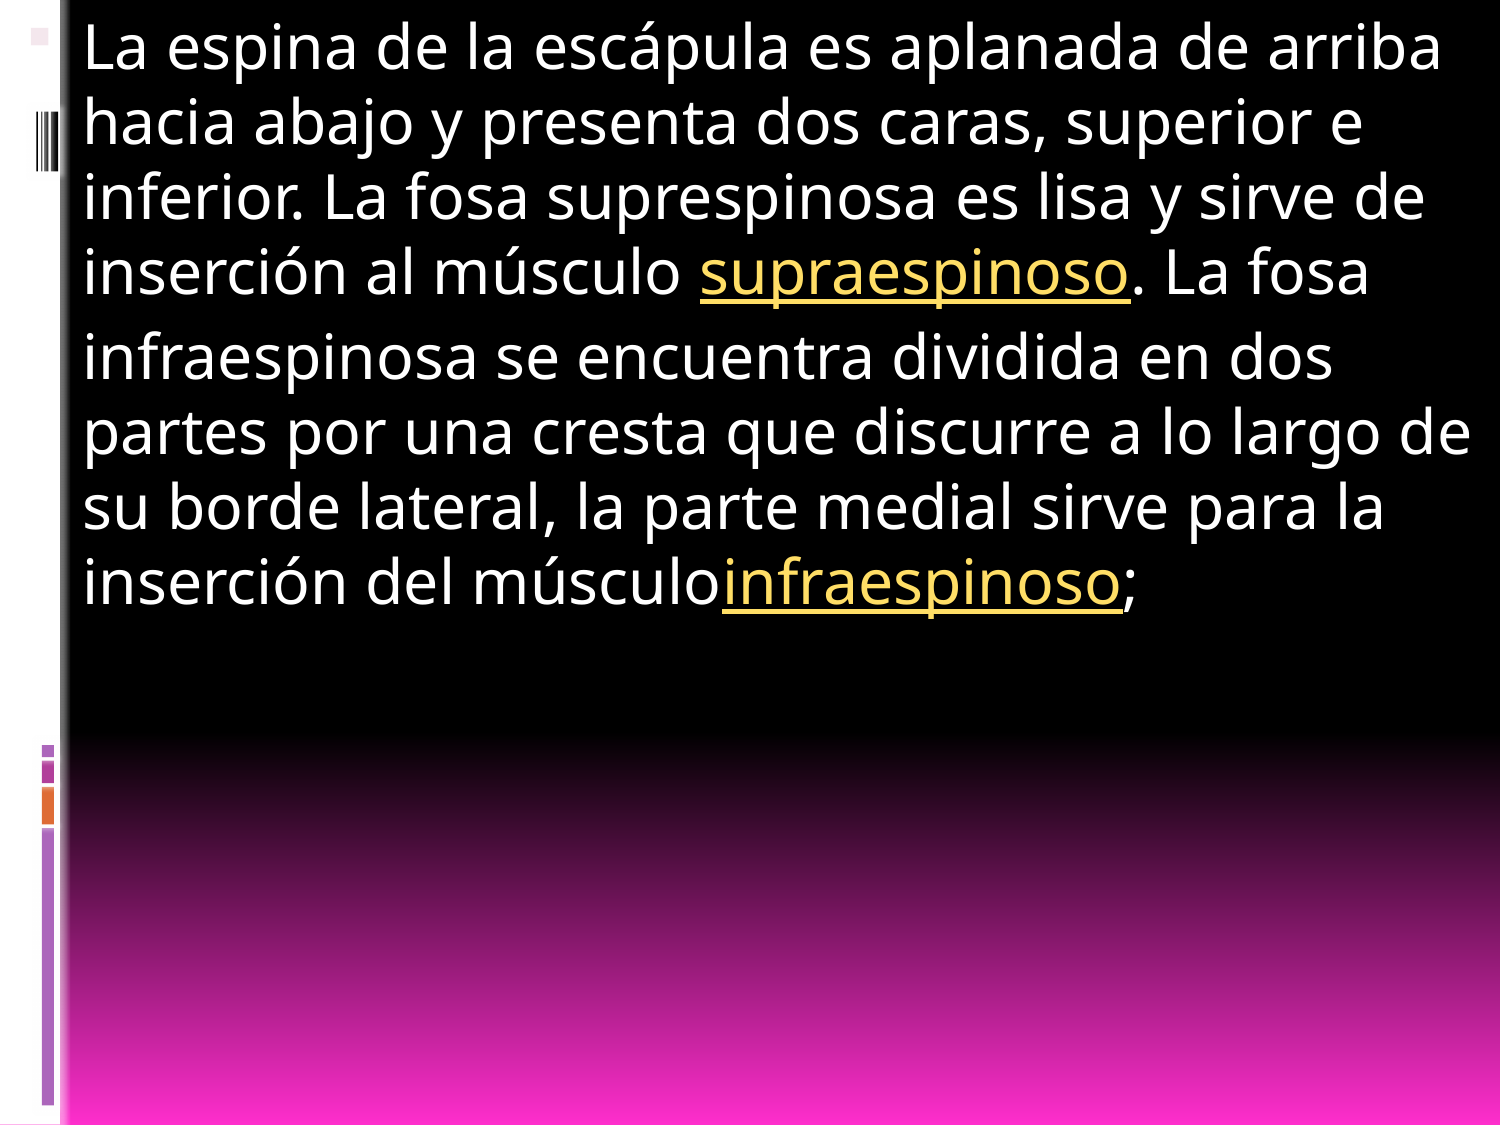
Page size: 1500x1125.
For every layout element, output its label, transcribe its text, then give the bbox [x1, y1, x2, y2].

list La espina de la escápula es aplanada de arriba hacia abajo y presenta dos caras, superior e inferior. La fosa suprespinosa es lisa y sirve de inserción al músculo supraespinoso. La fosa infraespinosa se encuentra dividida en dos partes por una cresta que discurre a lo largo de su borde lateral, la parte medial sirve para la inserción del músculoinfraespinoso; [0, 0, 1500, 1125]
